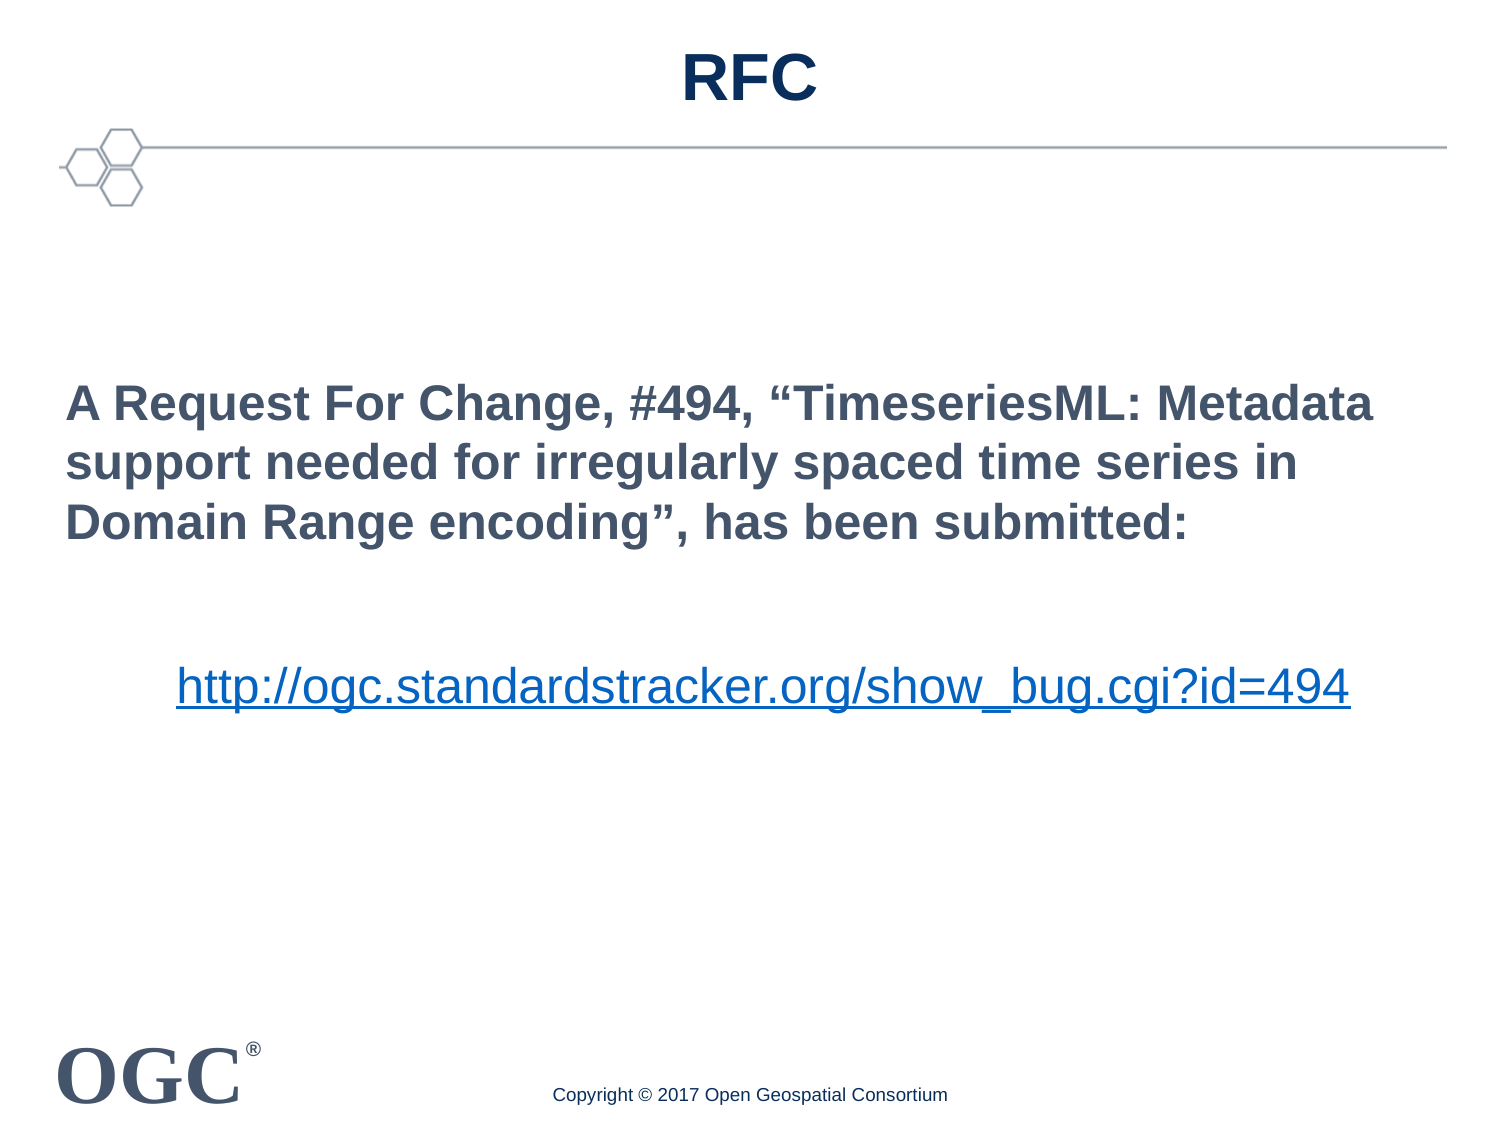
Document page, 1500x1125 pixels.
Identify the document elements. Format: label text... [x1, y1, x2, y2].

picture [59, 136, 1447, 208]
title RFC [37, 22, 1463, 136]
footer Copyright © 2017 Open Geospatial Consortium [487, 1074, 1013, 1113]
list A Request For Change, #494, “TimeseriesML: Metadata support needed for irregularly spaced time series in Domain Range encoding”, has been submitted: http://ogc.standardstracker.org/show_bug.cgi?id=494 [50, 362, 1438, 950]
